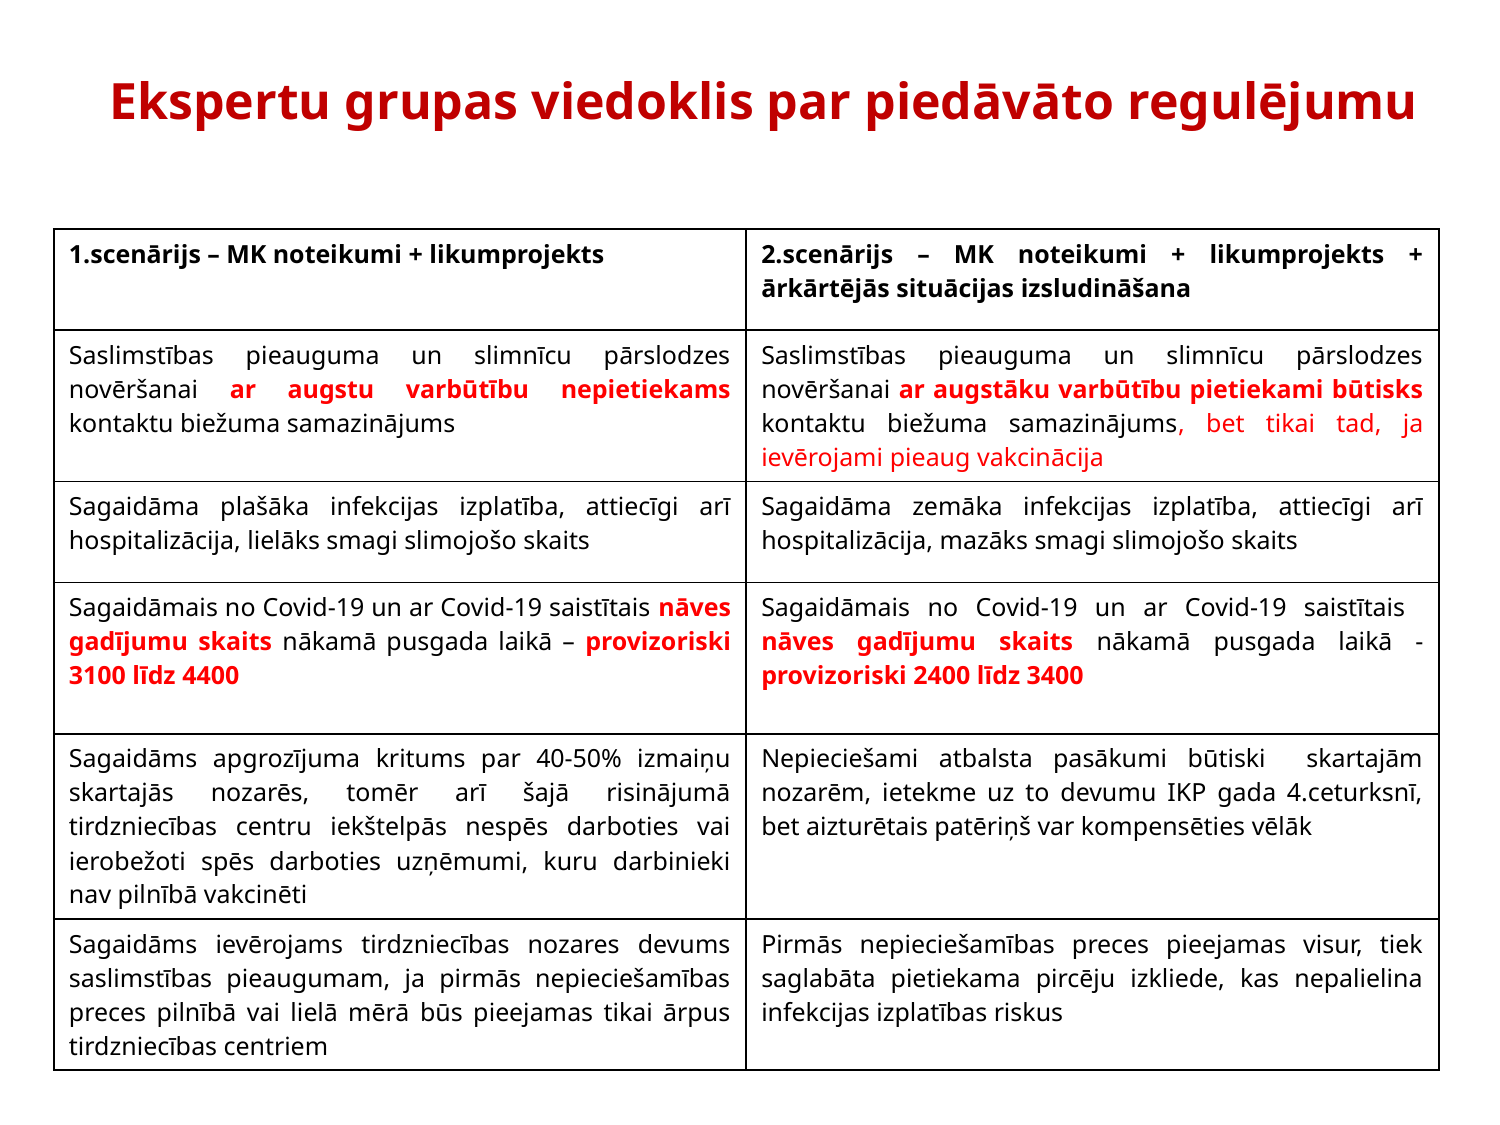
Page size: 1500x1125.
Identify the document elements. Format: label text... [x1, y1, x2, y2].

table_cell Saslimstības pieauguma un slimnīcu pārslodzes novēršanai ar augstu varbūtību nepietiekams kontaktu biežuma samazinājums [55, 331, 745, 481]
table_cell Sagaidāma plašāka infekcijas izplatība, attiecīgi arī hospitalizācija, lielāks smagi slimojošo skaits [55, 482, 745, 582]
table_cell Sagaidāmais no Covid-19 un ar Covid-19 saistītais nāves gadījumu skaits nākamā pusgada laikā - provizoriski 2400 līdz 3400 [747, 583, 1438, 733]
table_cell Nepieciešami atbalsta pasākumi būtiski skartajām nozarēm, ietekme uz to devumu IKP gada 4.ceturksnī, bet aizturētais patēriņš var kompensēties vēlāk [747, 735, 1438, 918]
table_cell Sagaidāmais no Covid-19 un ar Covid-19 saistītais nāves gadījumu skaits nākamā pusgada laikā – provizoriski 3100 līdz 4400 [55, 583, 745, 733]
table_cell Pirmās nepieciešamības preces pieejamas visur, tiek saglabāta pietiekama pircēju izkliede, kas nepalielina infekcijas izplatības riskus [747, 920, 1438, 1069]
table_cell Sagaidāms ievērojams tirdzniecības nozares devums saslimstības pieaugumam, ja pirmās nepieciešamības preces pilnībā vai lielā mērā būs pieejamas tikai ārpus tirdzniecības centriem [55, 920, 745, 1069]
table_cell Saslimstības pieauguma un slimnīcu pārslodzes novēršanai ar augstāku varbūtību pietiekami būtisks kontaktu biežuma samazinājums, bet tikai tad, ja ievērojami pieaug vakcinācija [747, 331, 1438, 481]
table_header 2.scenārijs – MK noteikumi + likumprojekts + ārkārtējās situācijas izsludināšana [747, 230, 1438, 329]
title Ekspertu grupas viedoklis par piedāvāto regulējumu [88, 32, 1440, 167]
table_cell Sagaidāma zemāka infekcijas izplatība, attiecīgi arī hospitalizācija, mazāks smagi slimojošo skaits [747, 482, 1438, 582]
table_header 1.scenārijs – MK noteikumi + likumprojekts [55, 230, 745, 329]
table_cell Sagaidāms apgrozījuma kritums par 40-50% izmaiņu skartajās nozarēs, tomēr arī šajā risinājumā tirdzniecības centru iekštelpās nespēs darboties vai ierobežoti spēs darboties uzņēmumi, kuru darbinieki nav pilnībā vakcinēti [55, 735, 745, 918]
